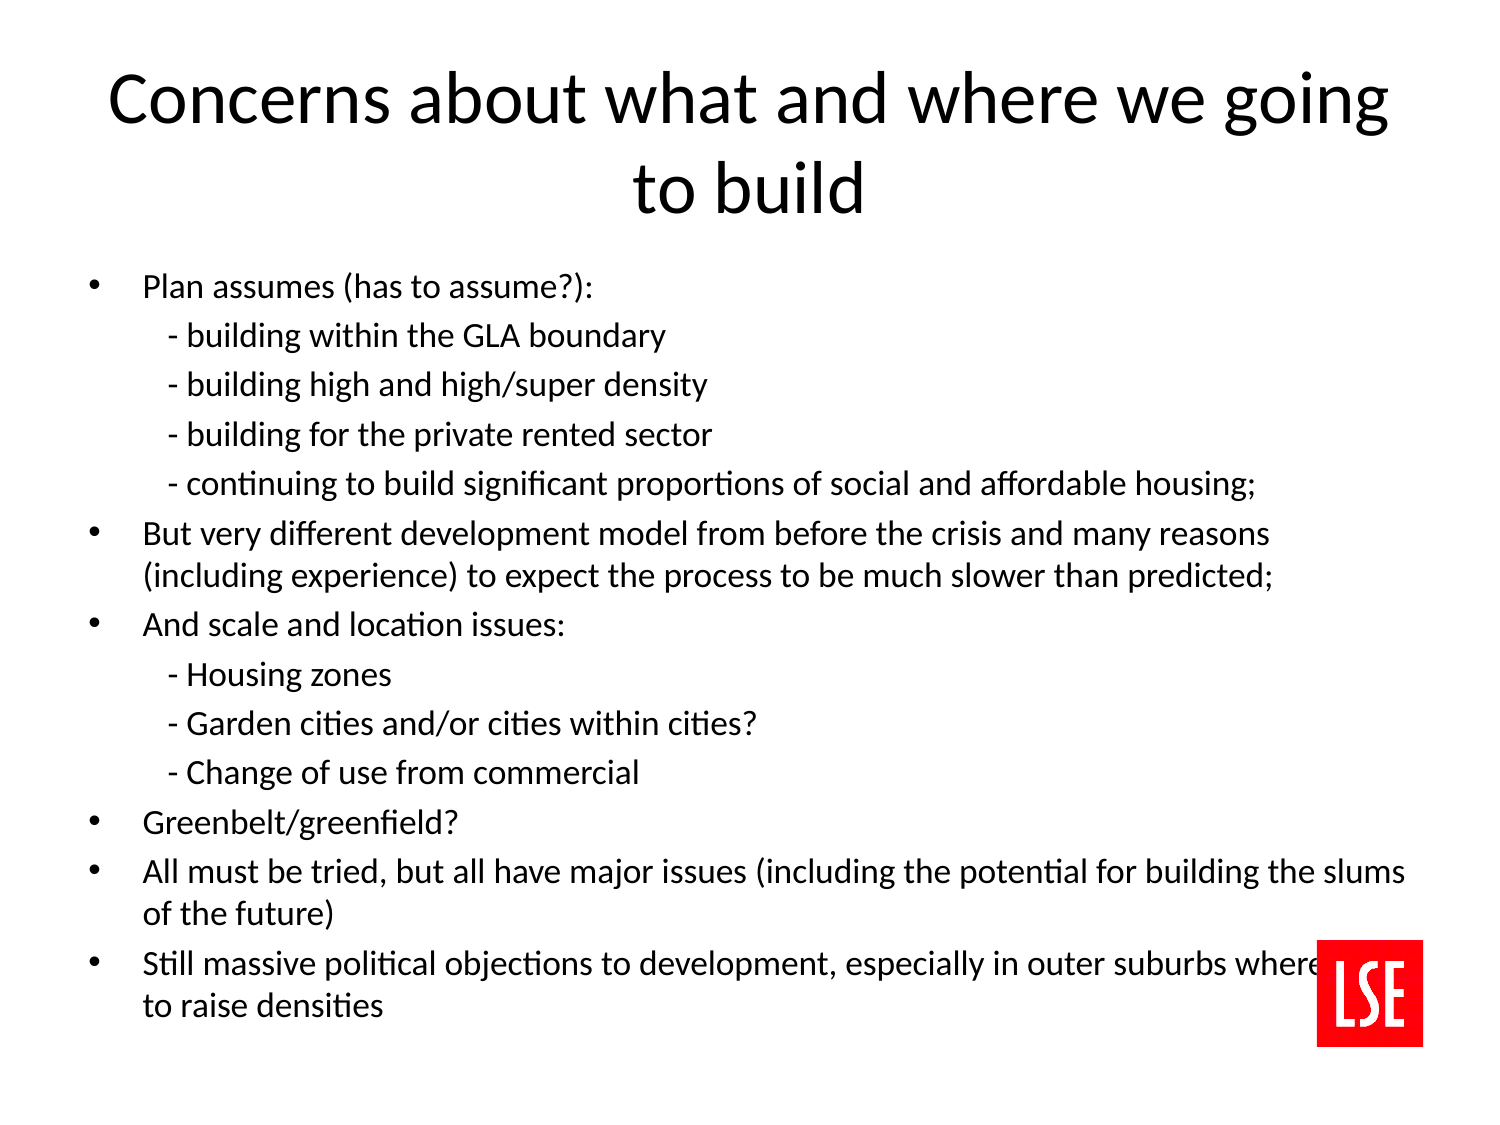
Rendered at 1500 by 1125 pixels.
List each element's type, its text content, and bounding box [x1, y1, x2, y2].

list Plan assumes (has to assume?): - building within the GLA boundary - building high and high/super density - building for the private rented sector - continuing to build significant proportions of social and affordable housing; But very different development model from before the crisis and many reasons (including experience) to expect the process to be much slower than predicted; And scale and location issues: - Housing zones - Garden cities and/or cities within cities? - Change of use from commercial Greenbelt/greenfield? All must be tried, but all have major issues (including the potential for building the slums of the future) Still massive political objections to development, especially in outer suburbs where need to raise densities [73, 255, 1424, 1038]
picture [1316, 940, 1424, 1047]
title Concerns about what and where we going to build [75, 45, 1425, 233]
